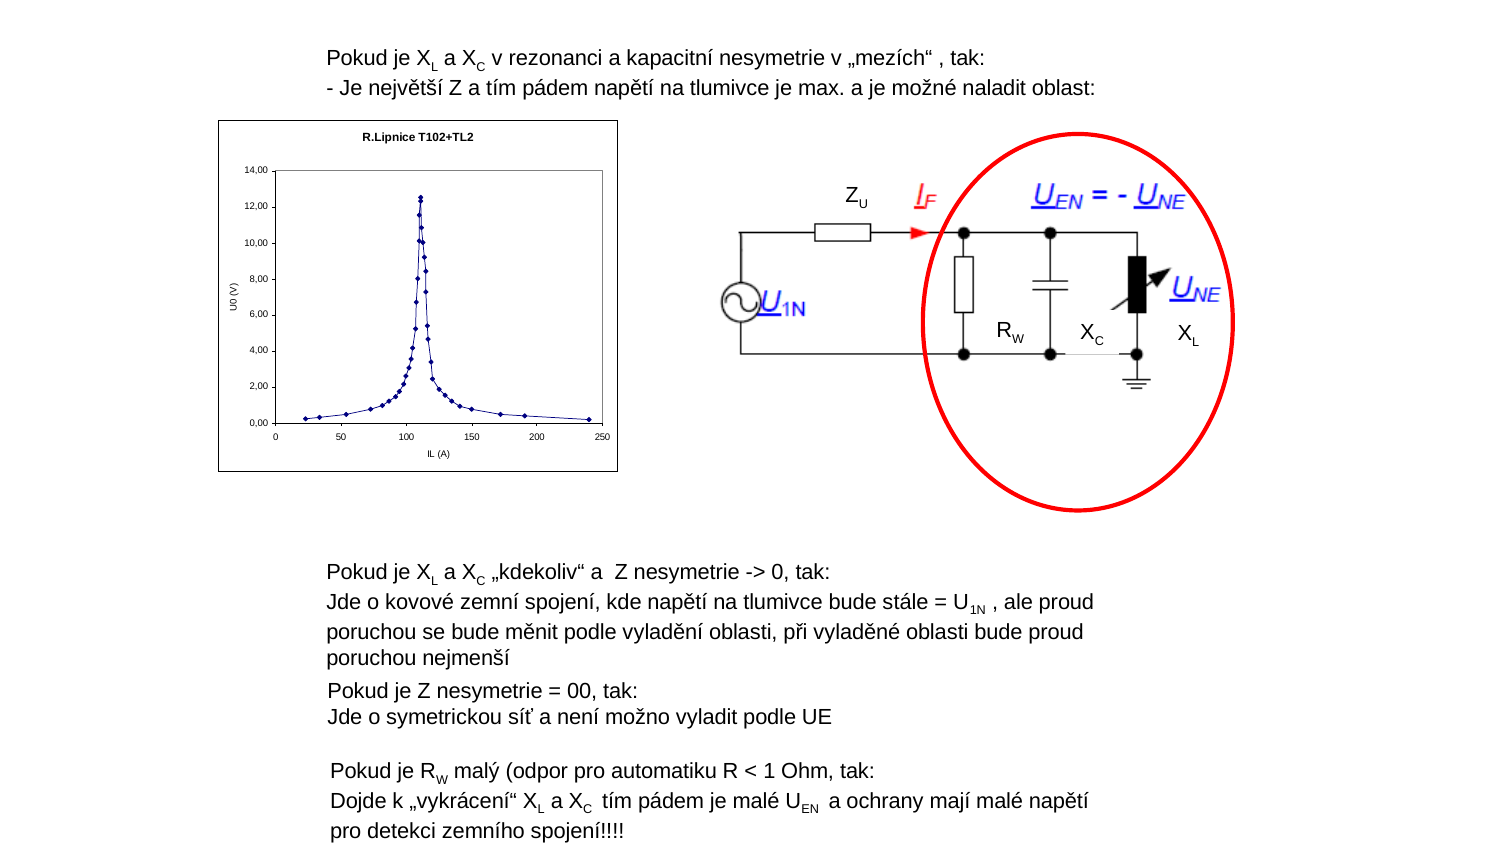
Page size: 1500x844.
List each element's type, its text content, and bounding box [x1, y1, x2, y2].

text_box Pokud je Z nesymetrie = 00, tak: Jde o symetrickou síť a není možno vyladit podle UE [312, 669, 1115, 737]
text_box [1032, 131, 1124, 140]
text_box [948, 430, 1208, 513]
text_box Pokud je XL a XC v rezonanci a kapacitní nesymetrie v „mezích“ , tak: - Je největší Z a tím pádem napětí na tlumivce je max. a je možné naladit oblast: [311, 36, 1114, 108]
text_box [213, 115, 622, 476]
text_box Pokud je XL a XC „kdekoliv“ a Z nesymetrie -> 0, tak: Jde o kovové zemní spojení, kde napětí na tlumivce bude stále = U1N , ale proud poruchou se bude měnit podle vyladění oblasti, při vyladěné oblasti bude proud poruchou nejmenší [311, 550, 1114, 678]
text_box Pokud je RW malý (odpor pro automatiku R < 1 Ohm, tak: Dojde k „vykrácení“ XL a XC tím pádem je malé UEN a ochrany mají malé napětí pro detekci zemního spojení!!!! [315, 749, 1117, 844]
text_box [639, 142, 1295, 422]
